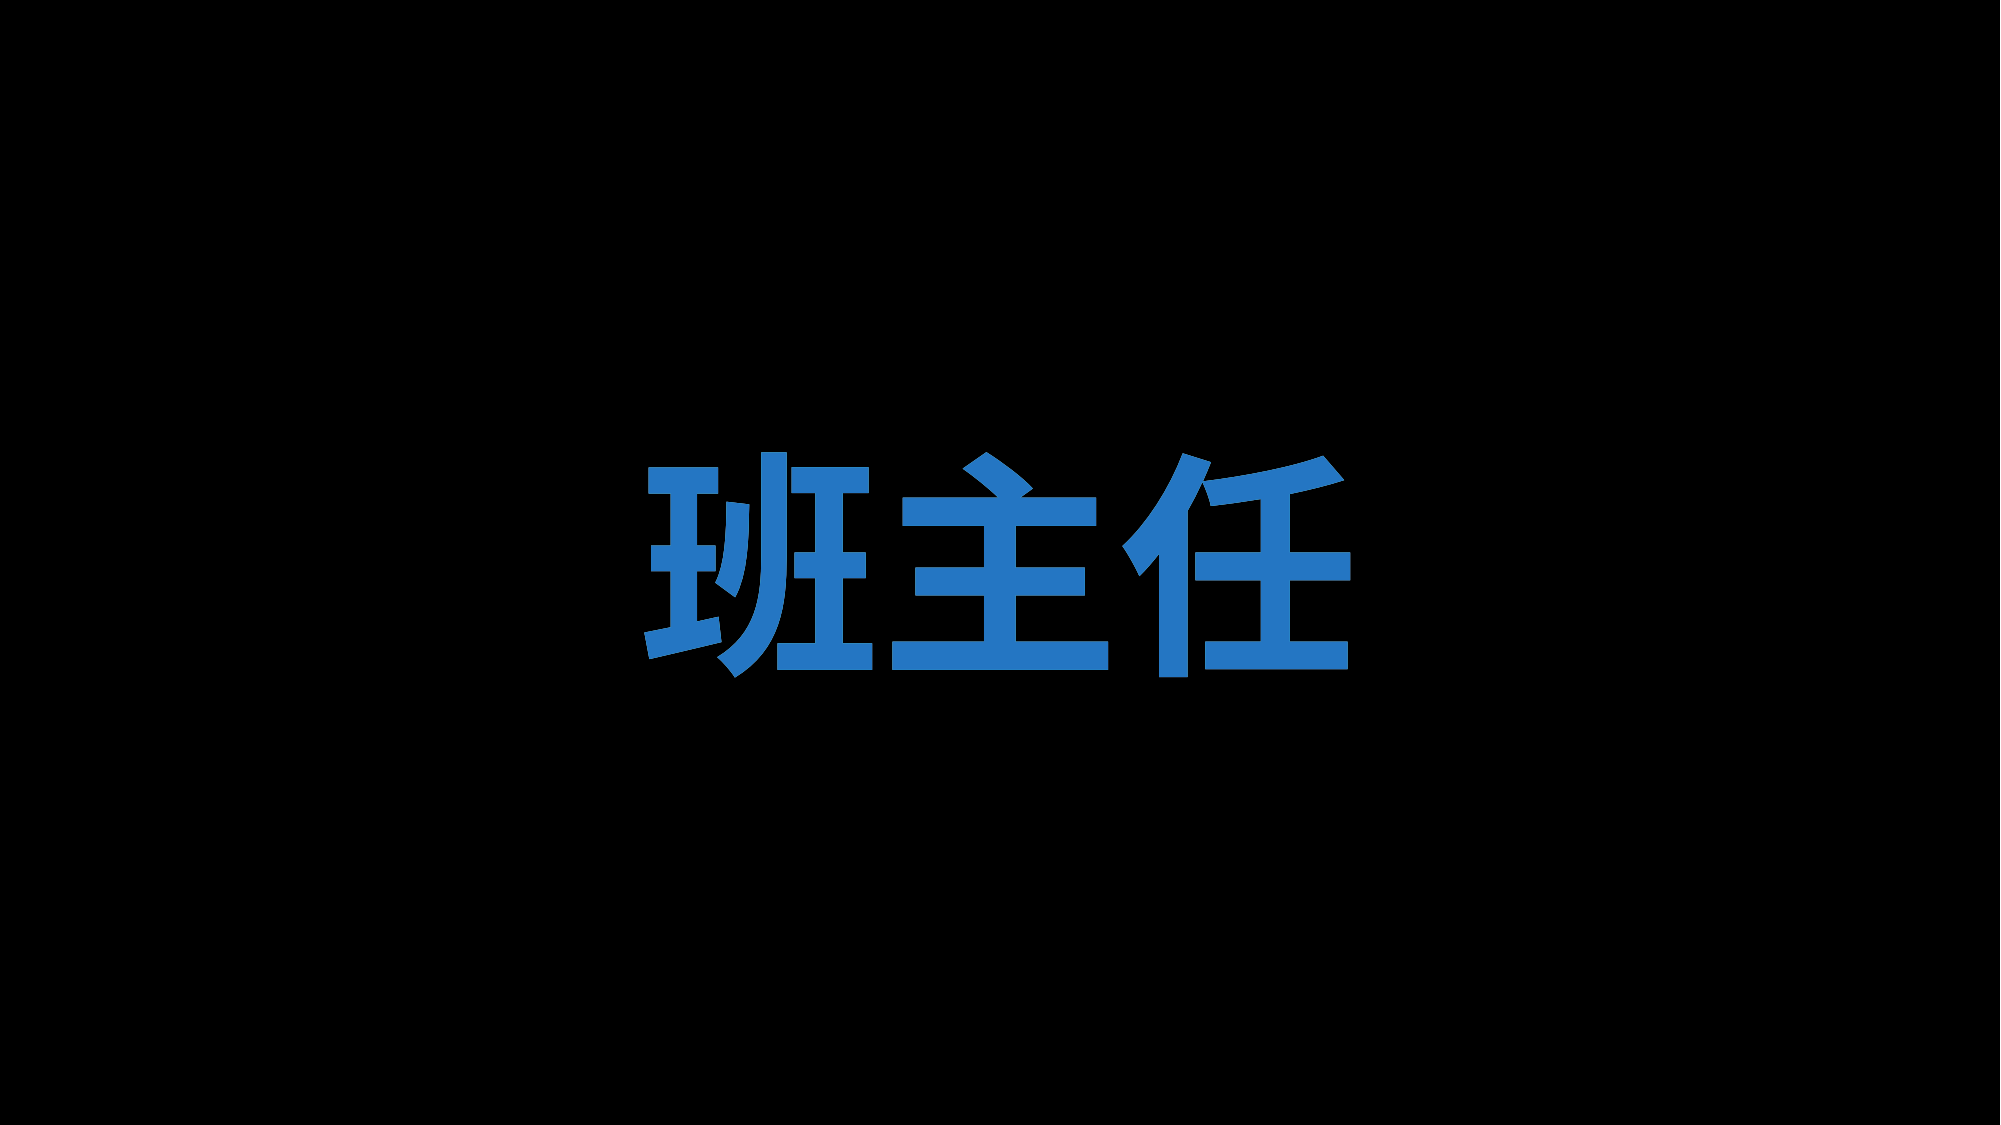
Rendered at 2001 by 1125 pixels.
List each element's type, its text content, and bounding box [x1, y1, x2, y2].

text_box 班主任 [270, 409, 1730, 712]
